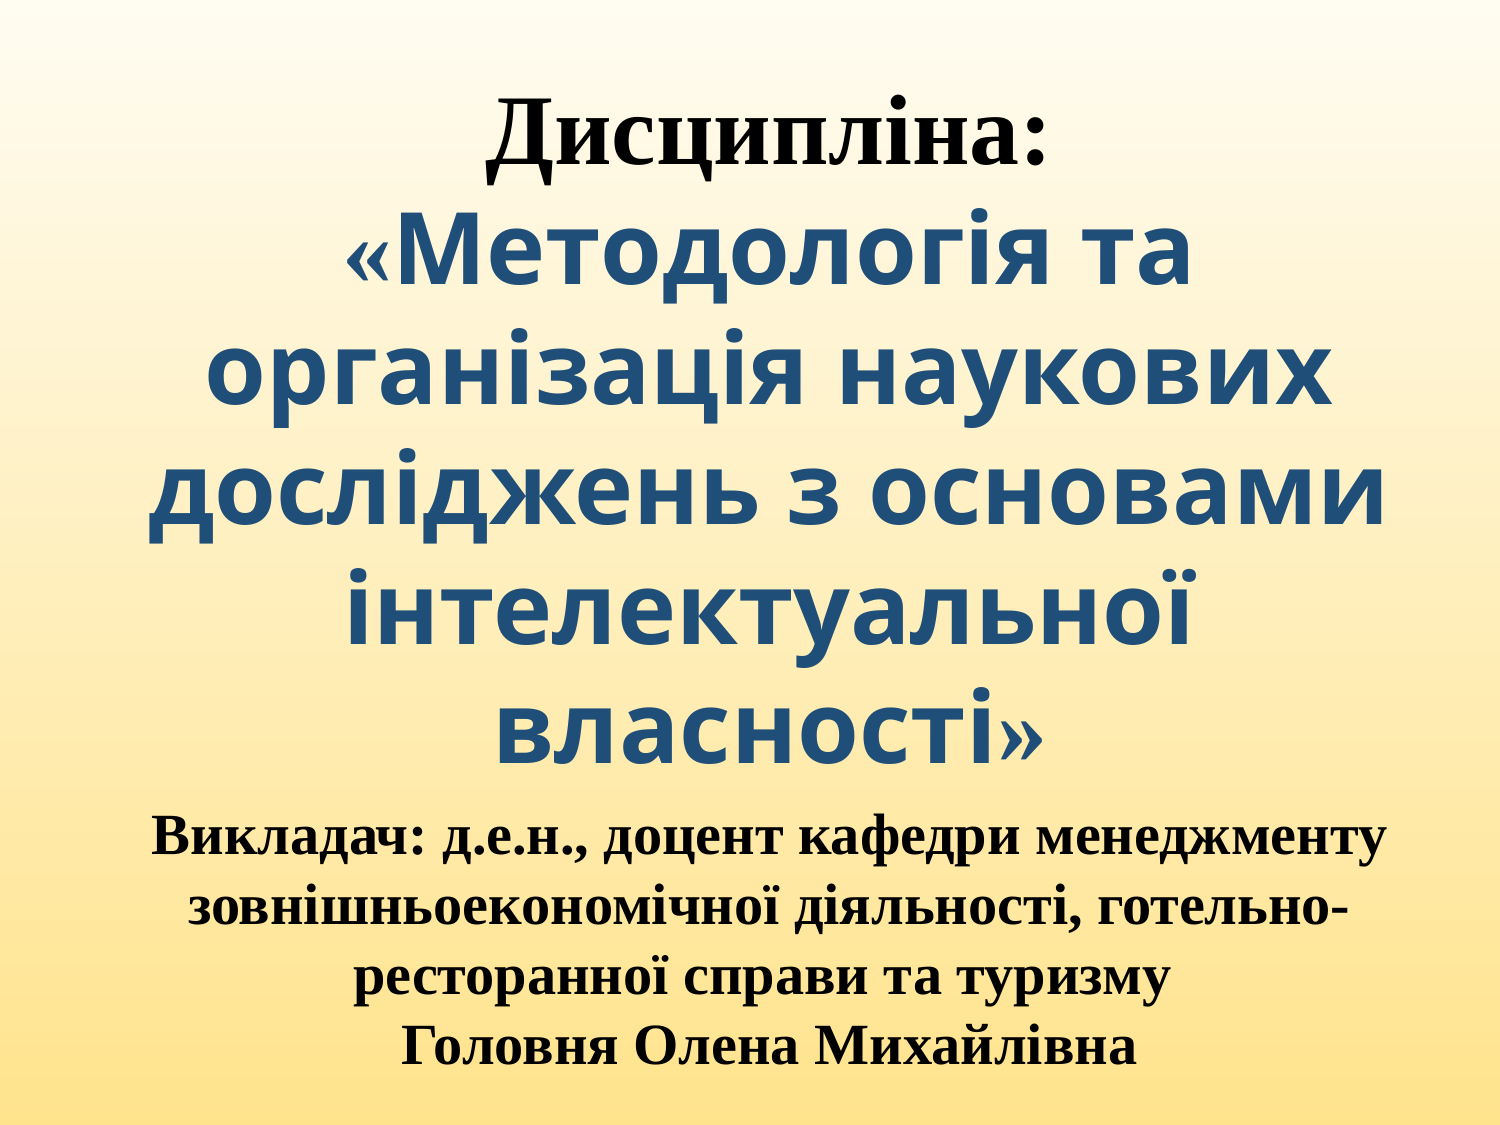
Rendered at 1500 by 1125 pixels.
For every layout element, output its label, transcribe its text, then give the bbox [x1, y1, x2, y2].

text_box Дисципліна: «Методологія та організація наукових досліджень з основами інтелектуальної власності» [49, 56, 1491, 788]
text_box Викладач: д.е.н., доцент кафедри менеджменту зовнішньоекономічної діяльності, готельно-ресторанної справи та туризму Головня Олена Михайлівна [34, 788, 1500, 1084]
